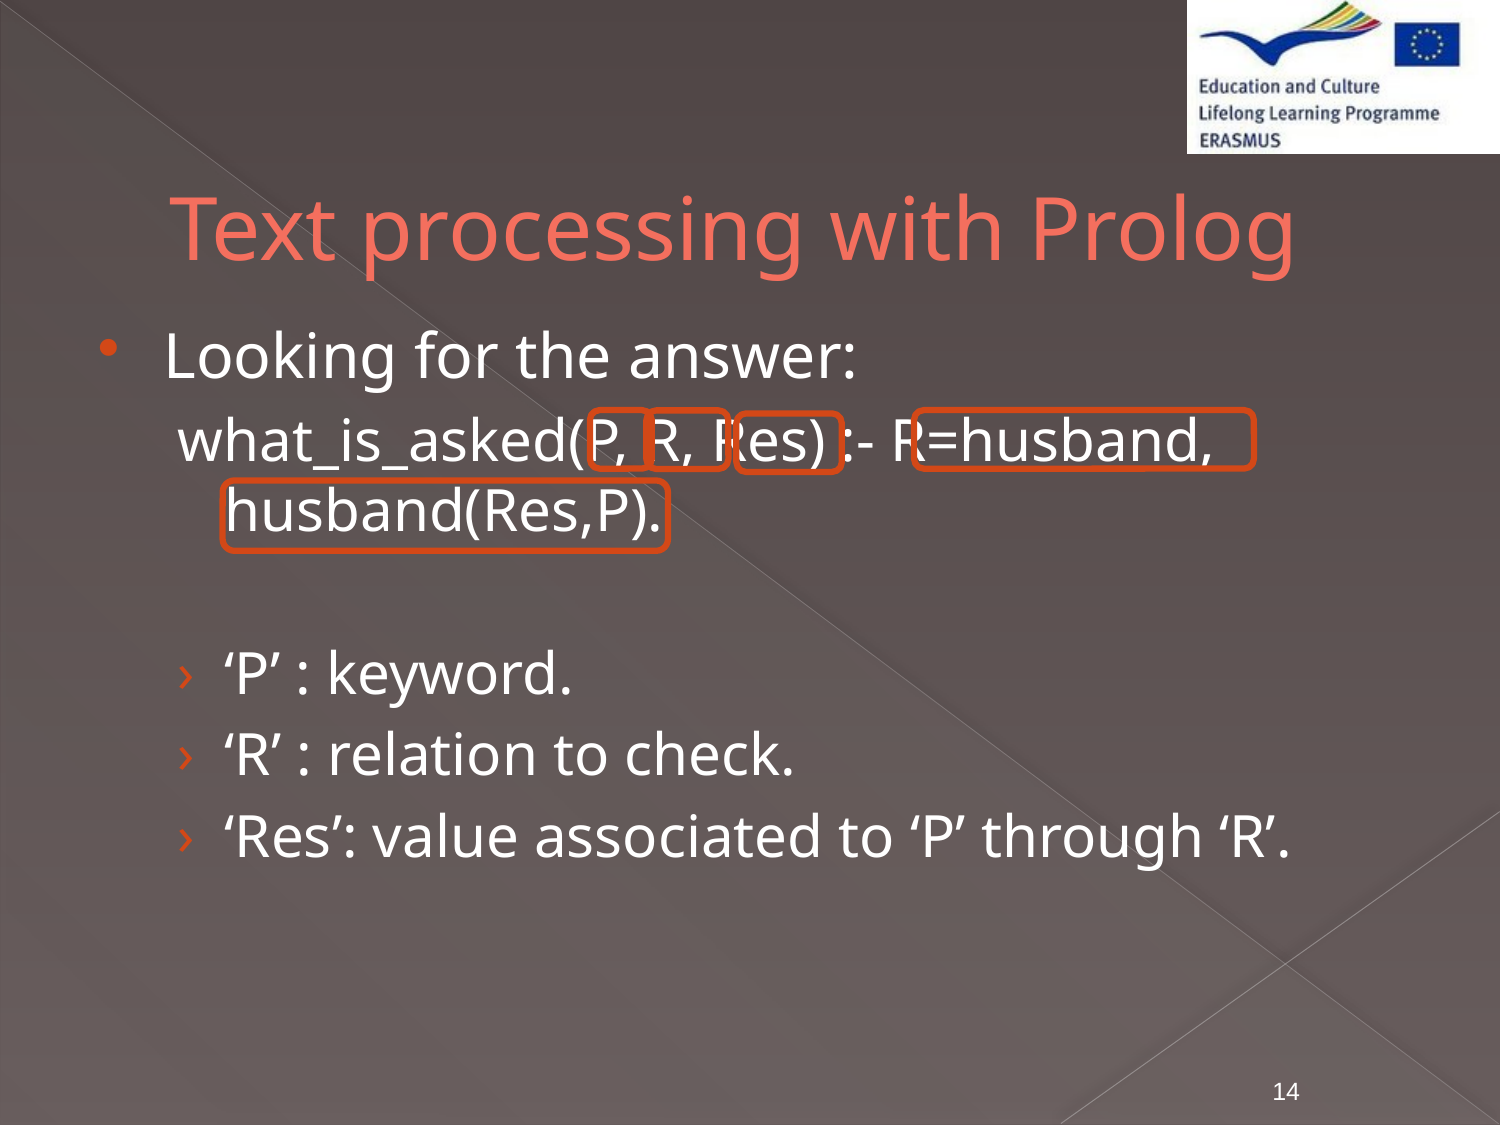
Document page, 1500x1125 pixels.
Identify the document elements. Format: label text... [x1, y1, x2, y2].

text_box [644, 408, 731, 472]
text_box [587, 407, 649, 471]
text_box [734, 411, 844, 475]
text_box [220, 478, 671, 553]
title Text processing with Prolog [75, 110, 1425, 308]
text_box [911, 407, 1257, 471]
list Looking for the answer: what_is_asked(P, R, Res) :- R=husband, husband(Res,P). ‘P’ : keyword. ‘R’ : relation to check. ‘Res’: value associated to ‘P’ through ‘R’. [75, 308, 1425, 1059]
slide_number 14 [1245, 1063, 1328, 1113]
picture [1187, 0, 1500, 154]
